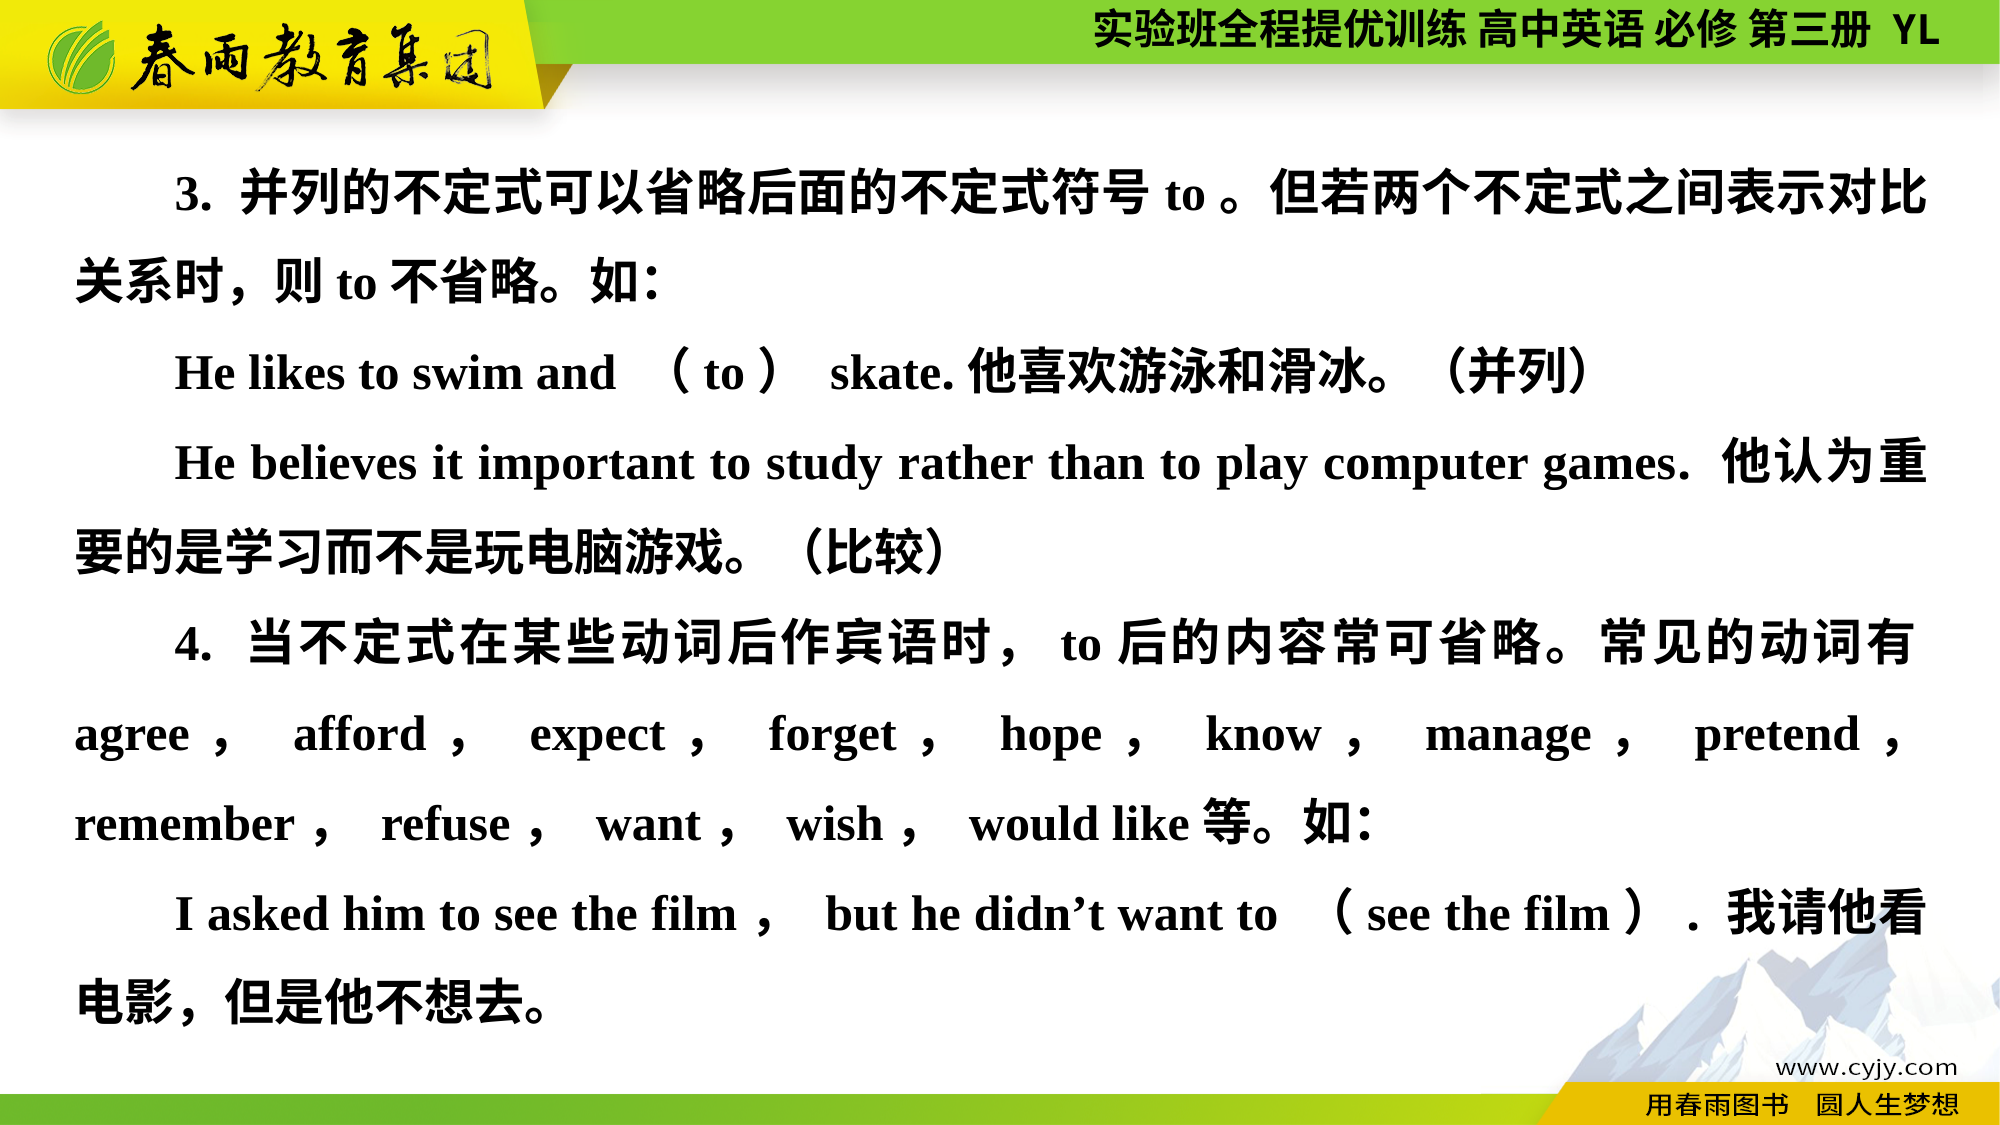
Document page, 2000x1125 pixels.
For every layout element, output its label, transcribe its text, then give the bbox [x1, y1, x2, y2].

list 3. 并列的不定式可以省略后面的不定式符号to。但若两个不定式之间表示对比关系时，则to不省略。如： He likes to swim and （to） skate.他喜欢游泳和滑冰。（并列） He believes it important to study rather than to play computer games. 他认为重要的是学习而不是玩电脑游戏。（比较） 4. 当不定式在某些动词后作宾语时，to后的内容常可省略。常见的动词有agree， afford， expect， forget， hope， know， manage， pretend， remember， refuse， want， wish， would like等。如： I asked him to see the film， but he didn’t want to （see the film）. 我请他看电影，但是他不想去。 [59, 122, 1944, 1047]
picture [0, 0, 2000, 1125]
